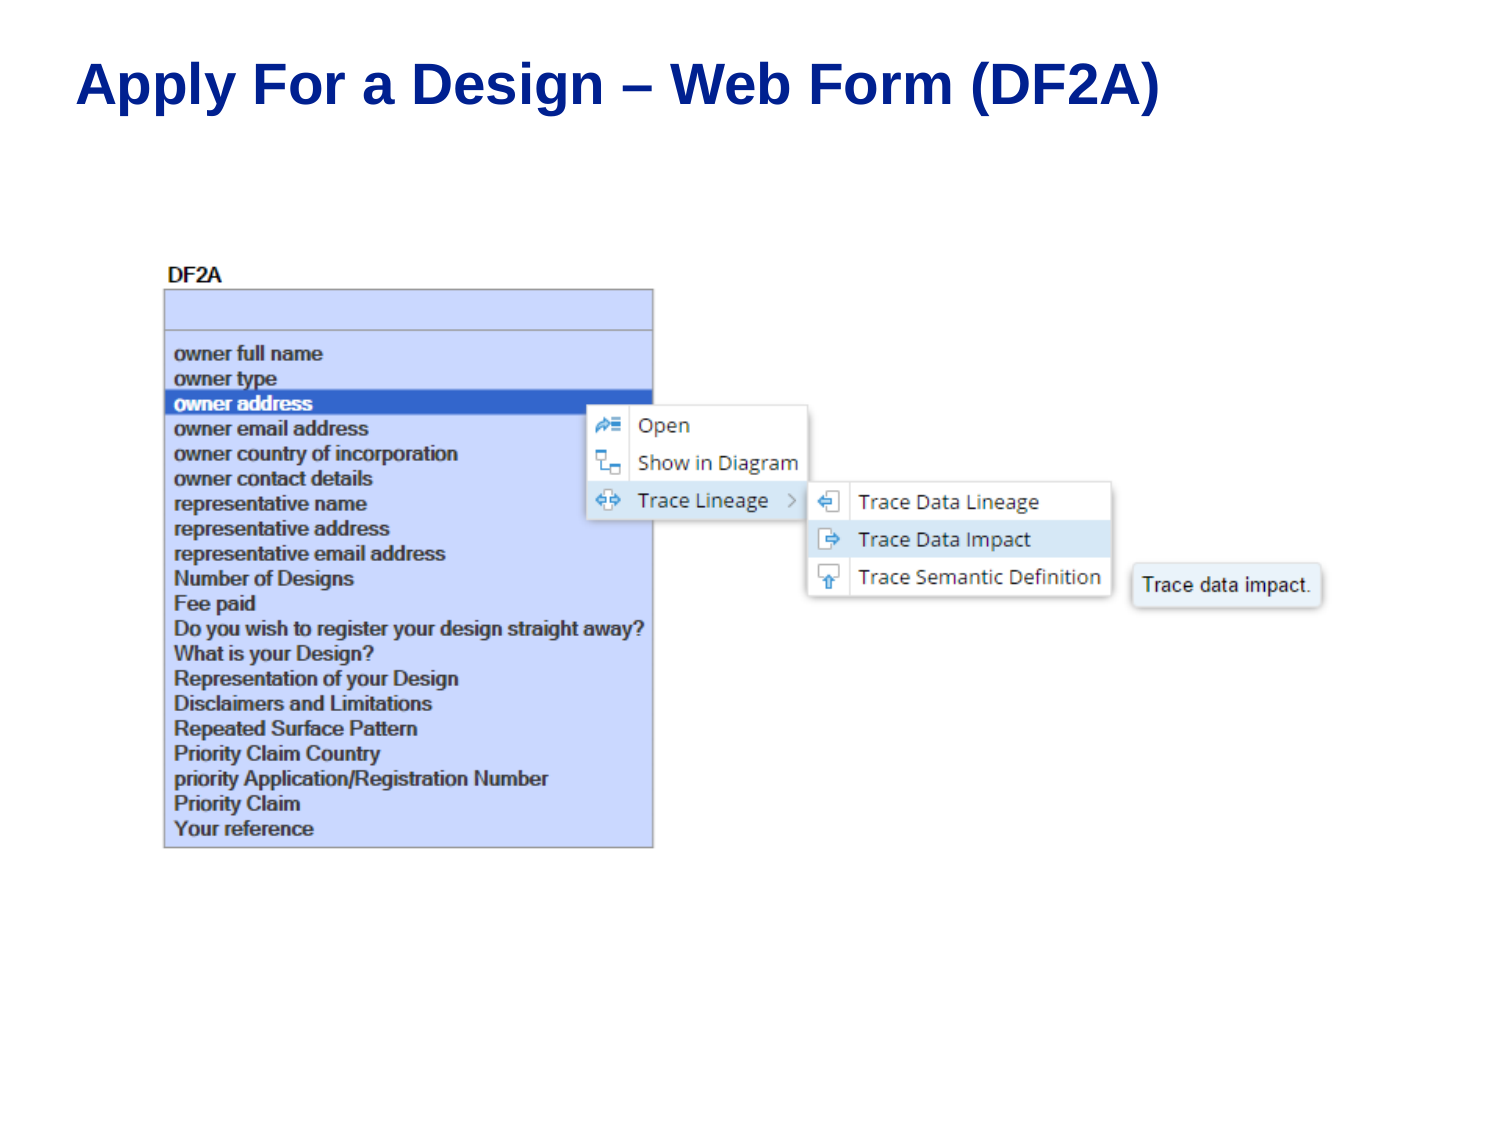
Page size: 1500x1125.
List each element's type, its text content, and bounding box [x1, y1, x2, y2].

title Apply For a Design – Web Form (DF2A) [74, 45, 1426, 222]
picture [103, 227, 1397, 898]
